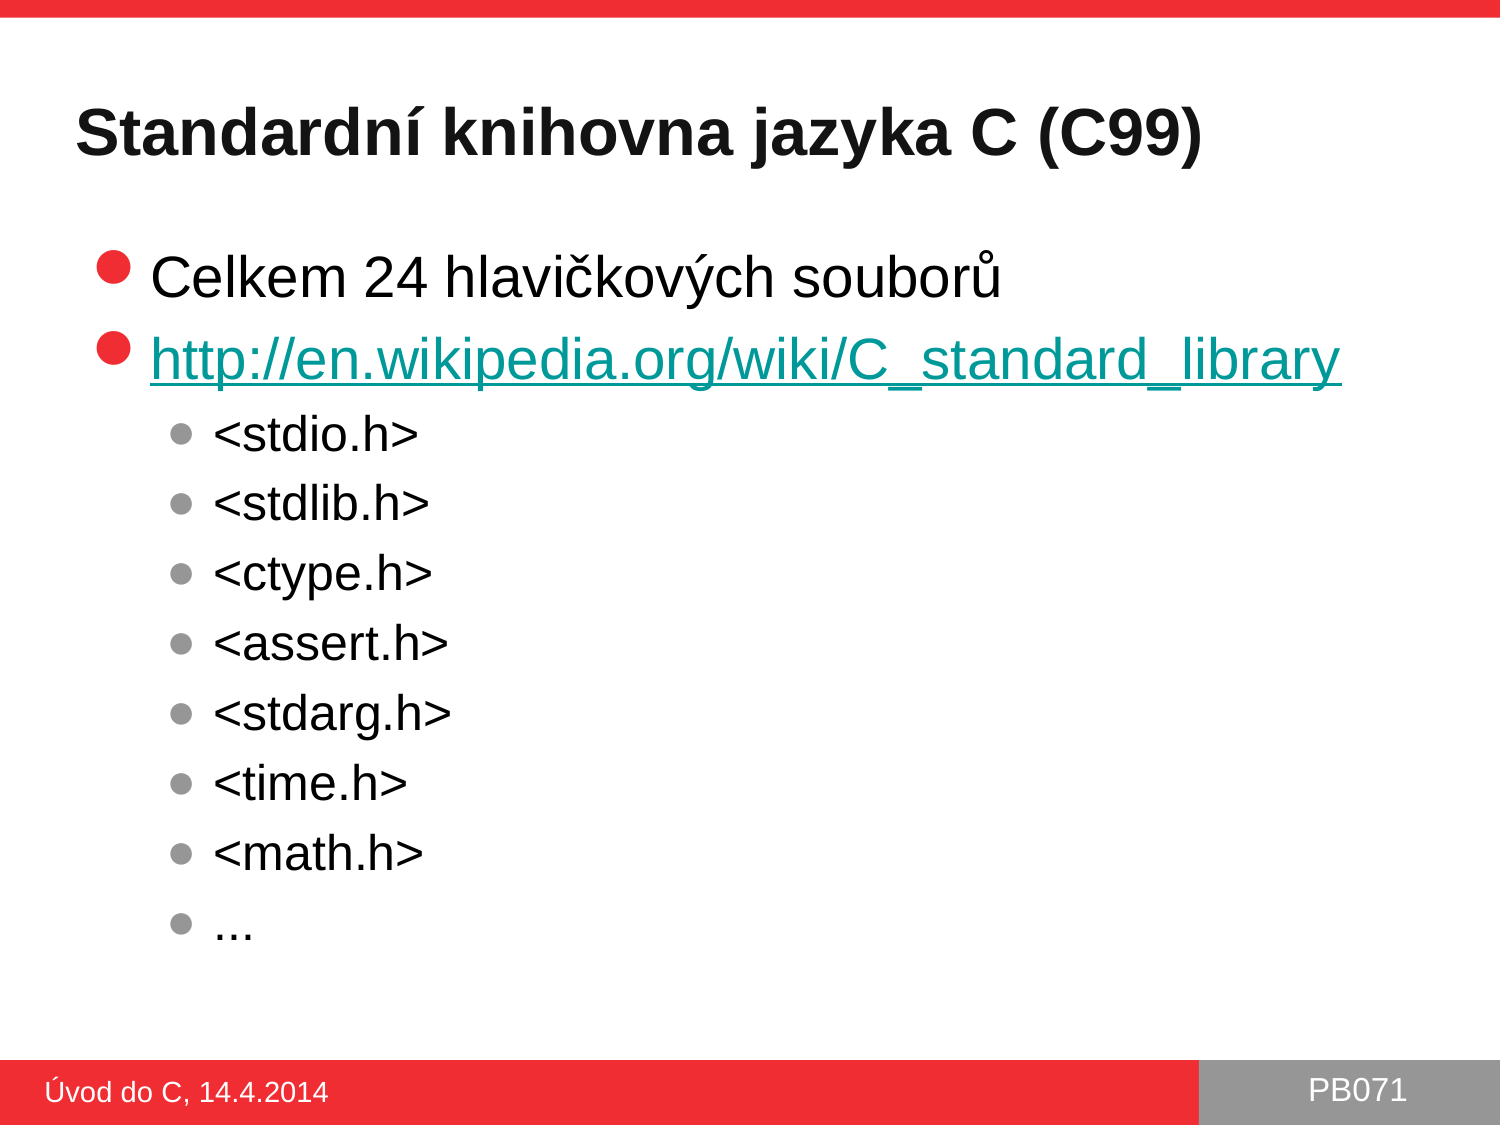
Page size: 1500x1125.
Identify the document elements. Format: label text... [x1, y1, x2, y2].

list Celkem 24 hlavičkových souborů http://en.wikipedia.org/wiki/C_standard_library <stdio.h> <stdlib.h> <ctype.h> <assert.h> <stdarg.h> <time.h> <math.h> ... [76, 231, 1459, 1024]
title Standardní knihovna jazyka C (C99) [75, 45, 1471, 208]
footer Úvod do C, 14.4.2014 [29, 1065, 1199, 1125]
